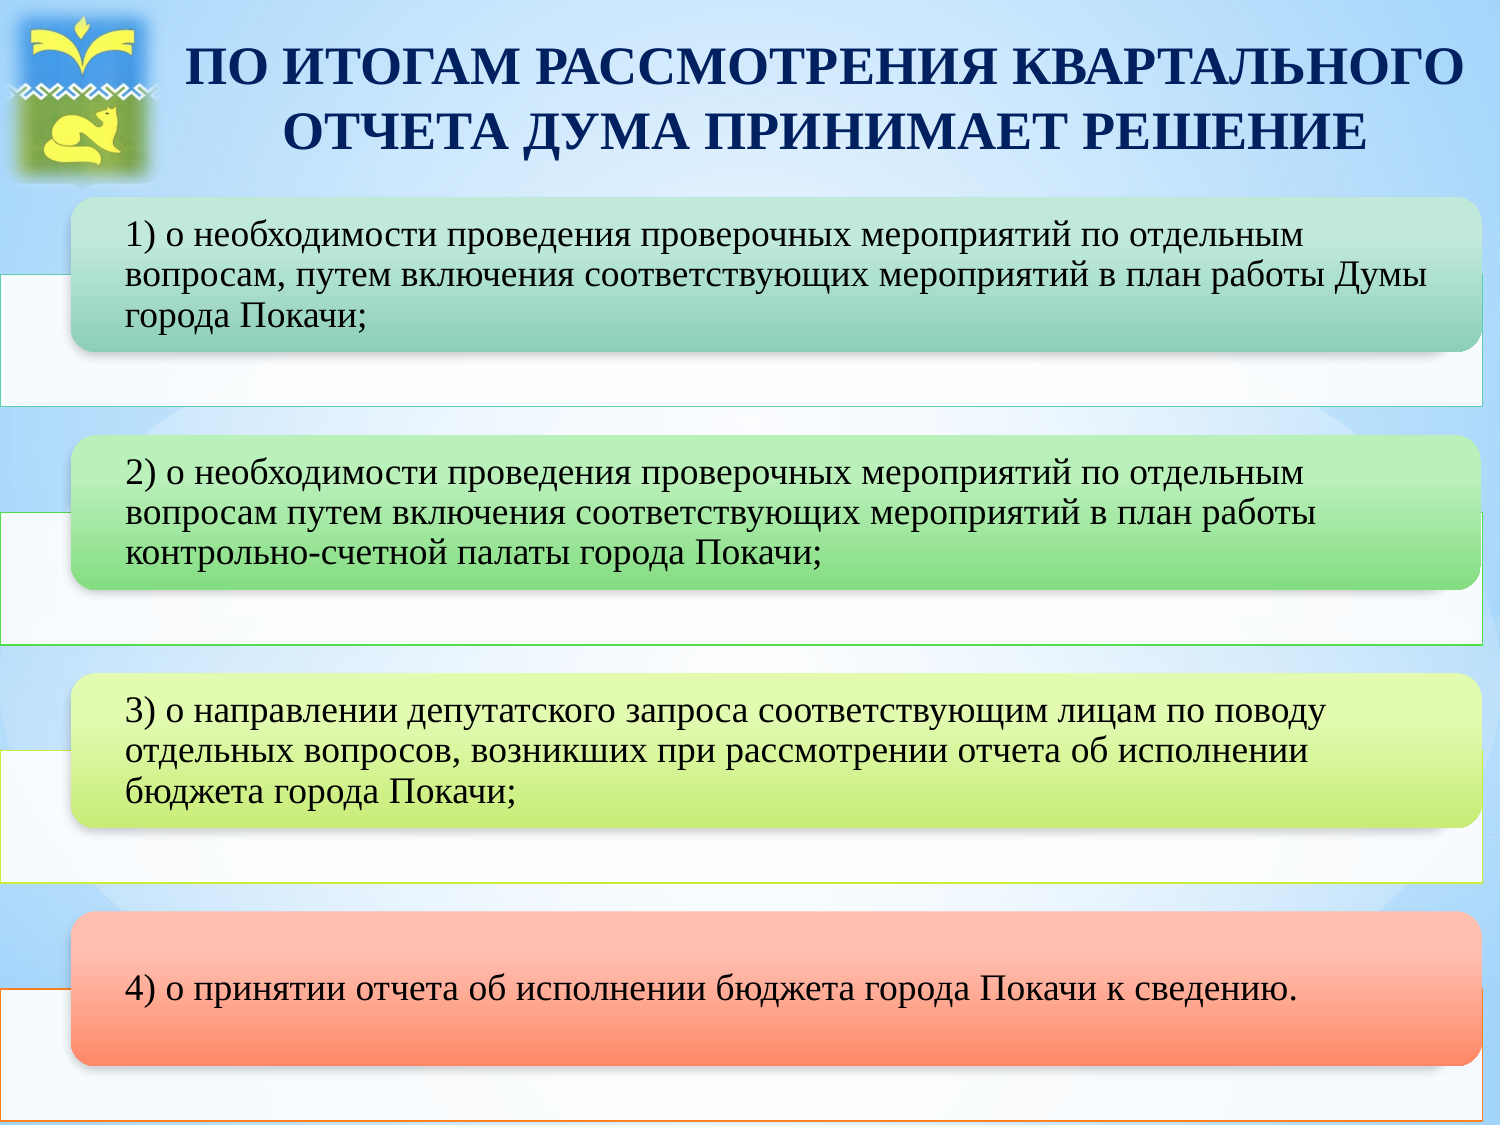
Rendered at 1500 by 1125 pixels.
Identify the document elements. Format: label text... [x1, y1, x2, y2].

picture [0, 0, 165, 192]
title ПО ИТОГАМ РАССМОТРЕНИЯ КВАРТАЛЬНОГО ОТЧЕТА ДУМА ПРИНИМАЕТ РЕШЕНИЕ [169, 23, 1500, 142]
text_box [0, 192, 1483, 1125]
